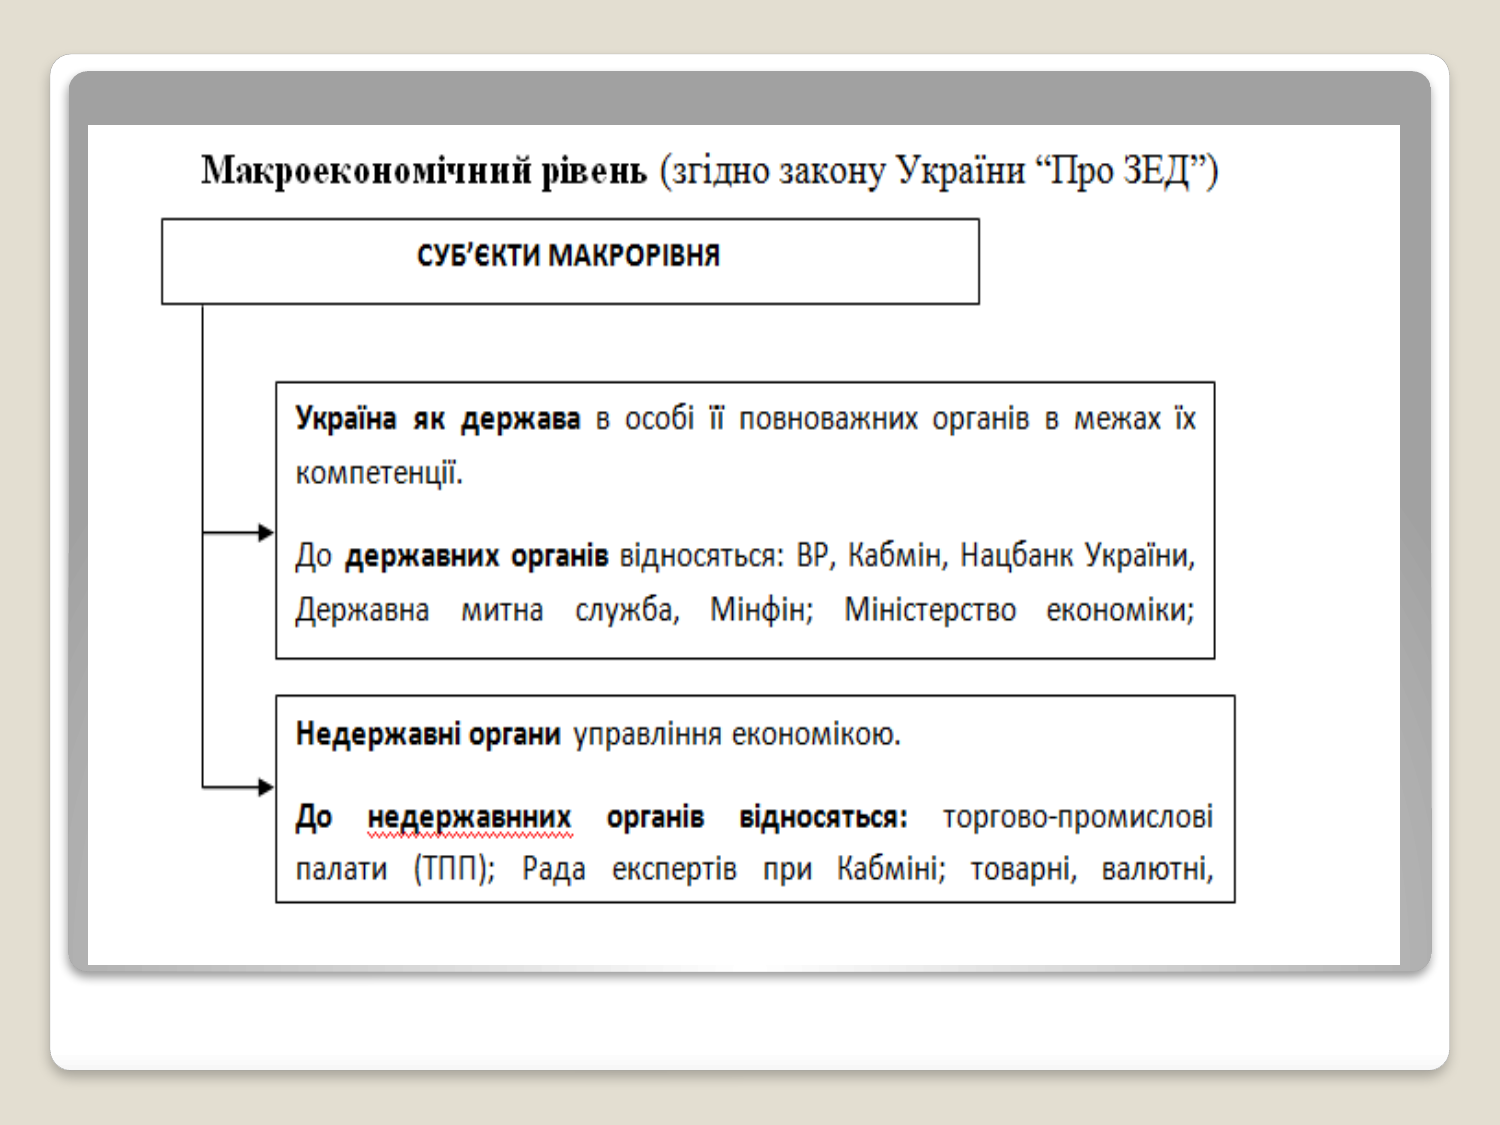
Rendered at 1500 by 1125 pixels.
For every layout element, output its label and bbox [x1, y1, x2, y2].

list [88, 125, 1400, 965]
